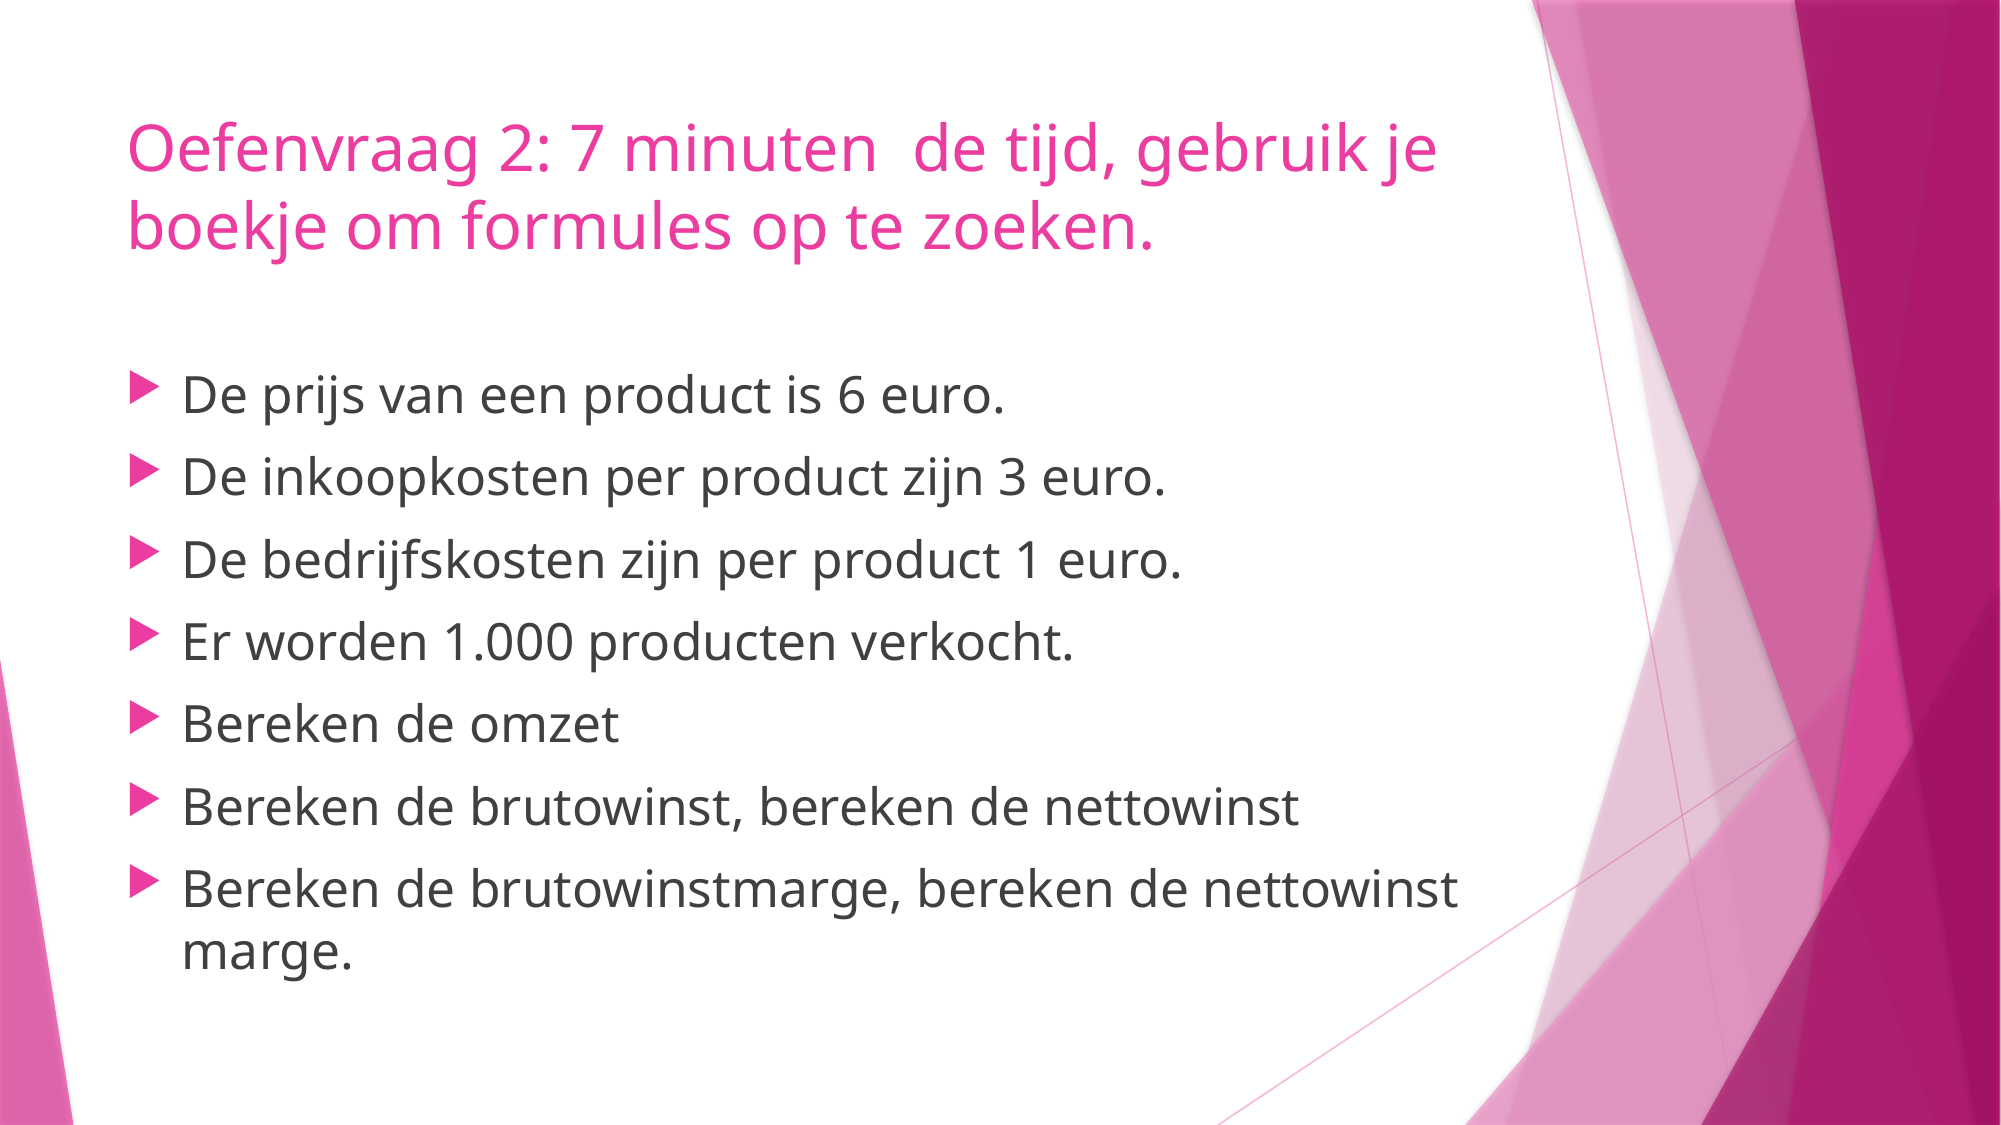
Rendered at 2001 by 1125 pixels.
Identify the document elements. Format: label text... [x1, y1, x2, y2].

title Oefenvraag 2: 7 minuten de tijd, gebruik je boekje om formules op te zoeken. [111, 99, 1522, 317]
list De prijs van een product is 6 euro. De inkoopkosten per product zijn 3 euro. De bedrijfskosten zijn per product 1 euro. Er worden 1.000 producten verkocht. Bereken de omzet Bereken de brutowinst, bereken de nettowinst Bereken de brutowinstmarge, bereken de nettowinst marge. [111, 354, 1522, 992]
